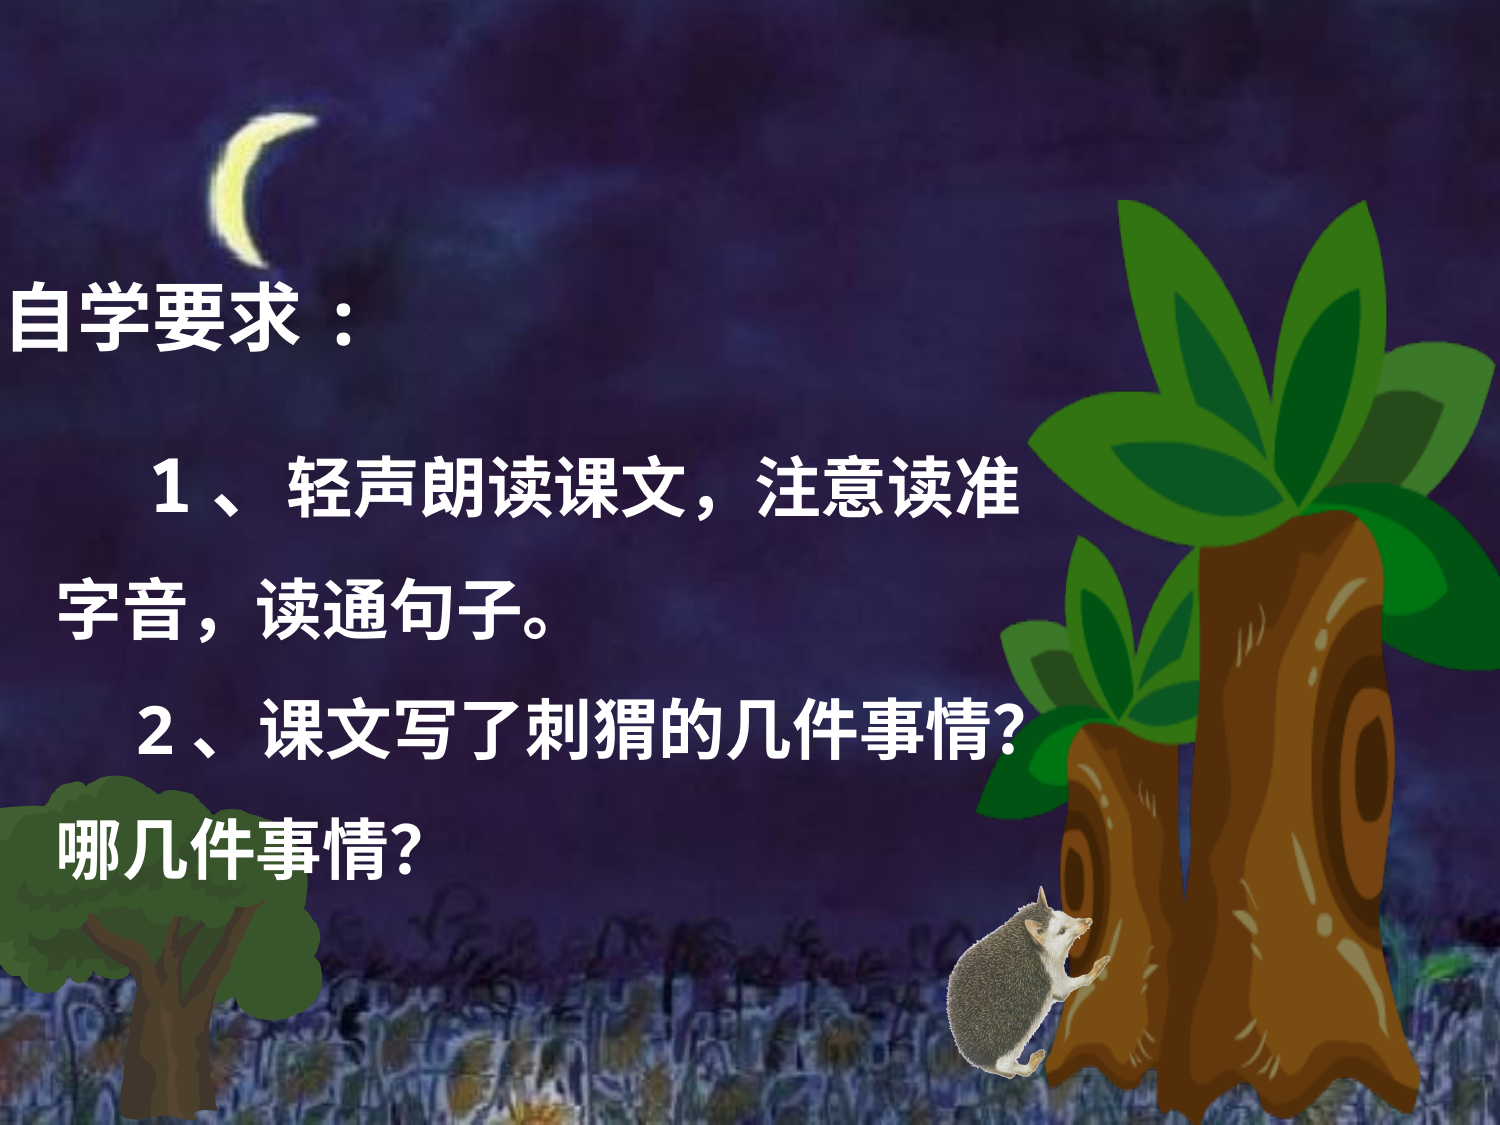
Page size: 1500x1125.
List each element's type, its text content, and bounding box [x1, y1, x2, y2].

text_box 自学要求: [0, 172, 381, 368]
picture [0, 0, 1500, 1125]
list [920, 911, 1123, 1053]
text_box 1、轻声朗读课文，注意读准字音，读通句子。 2、课文写了刺猬的几件事情？哪几件事情？ [41, 385, 974, 895]
